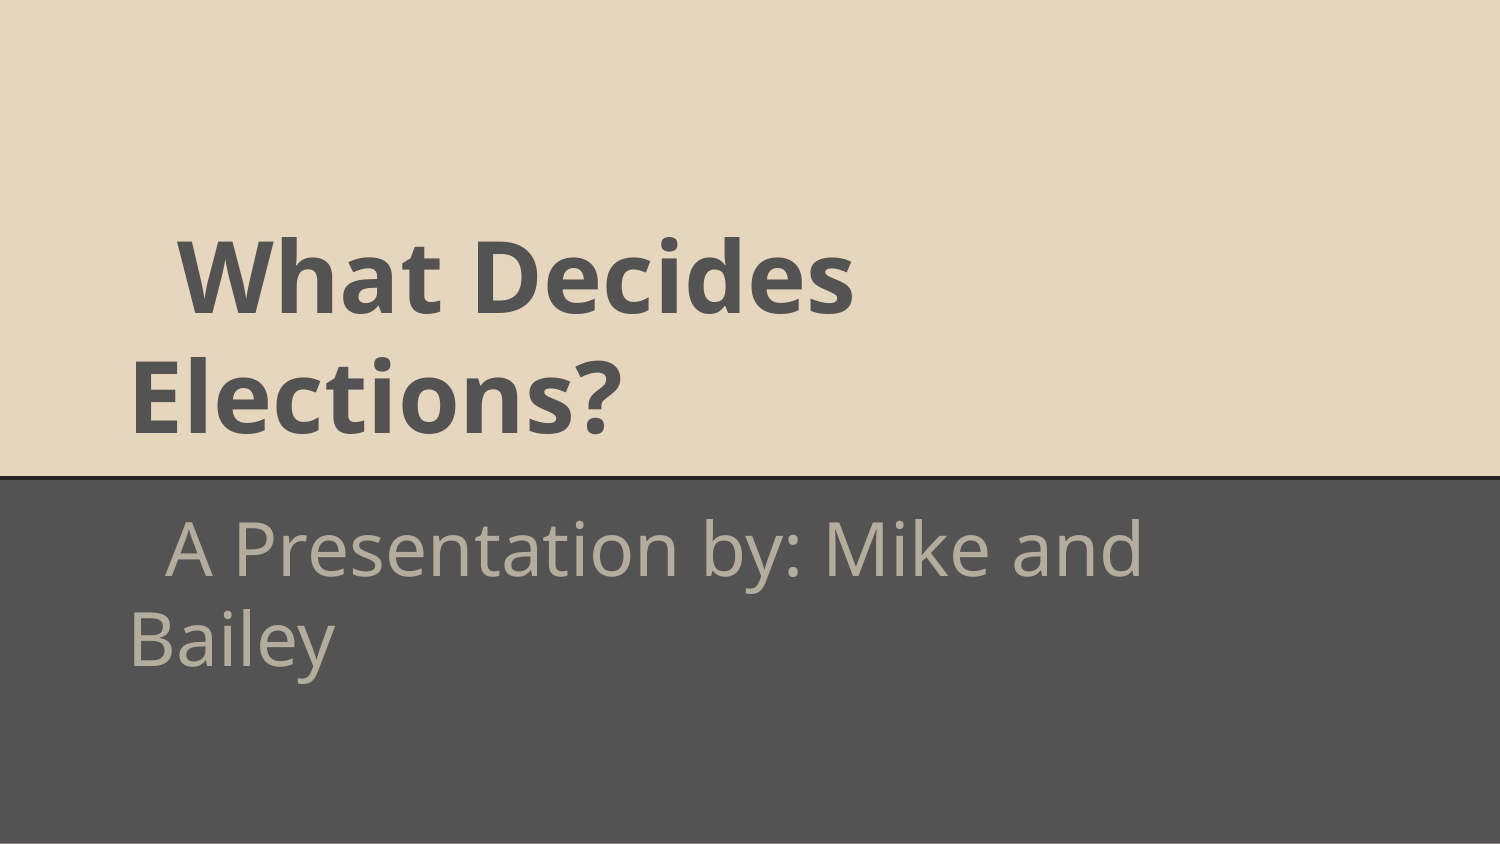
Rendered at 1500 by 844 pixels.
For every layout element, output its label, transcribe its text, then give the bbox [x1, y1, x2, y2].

title What Decides Elections? [112, 265, 1388, 469]
subtitle A Presentation by: Mike and Bailey [112, 486, 1388, 642]
